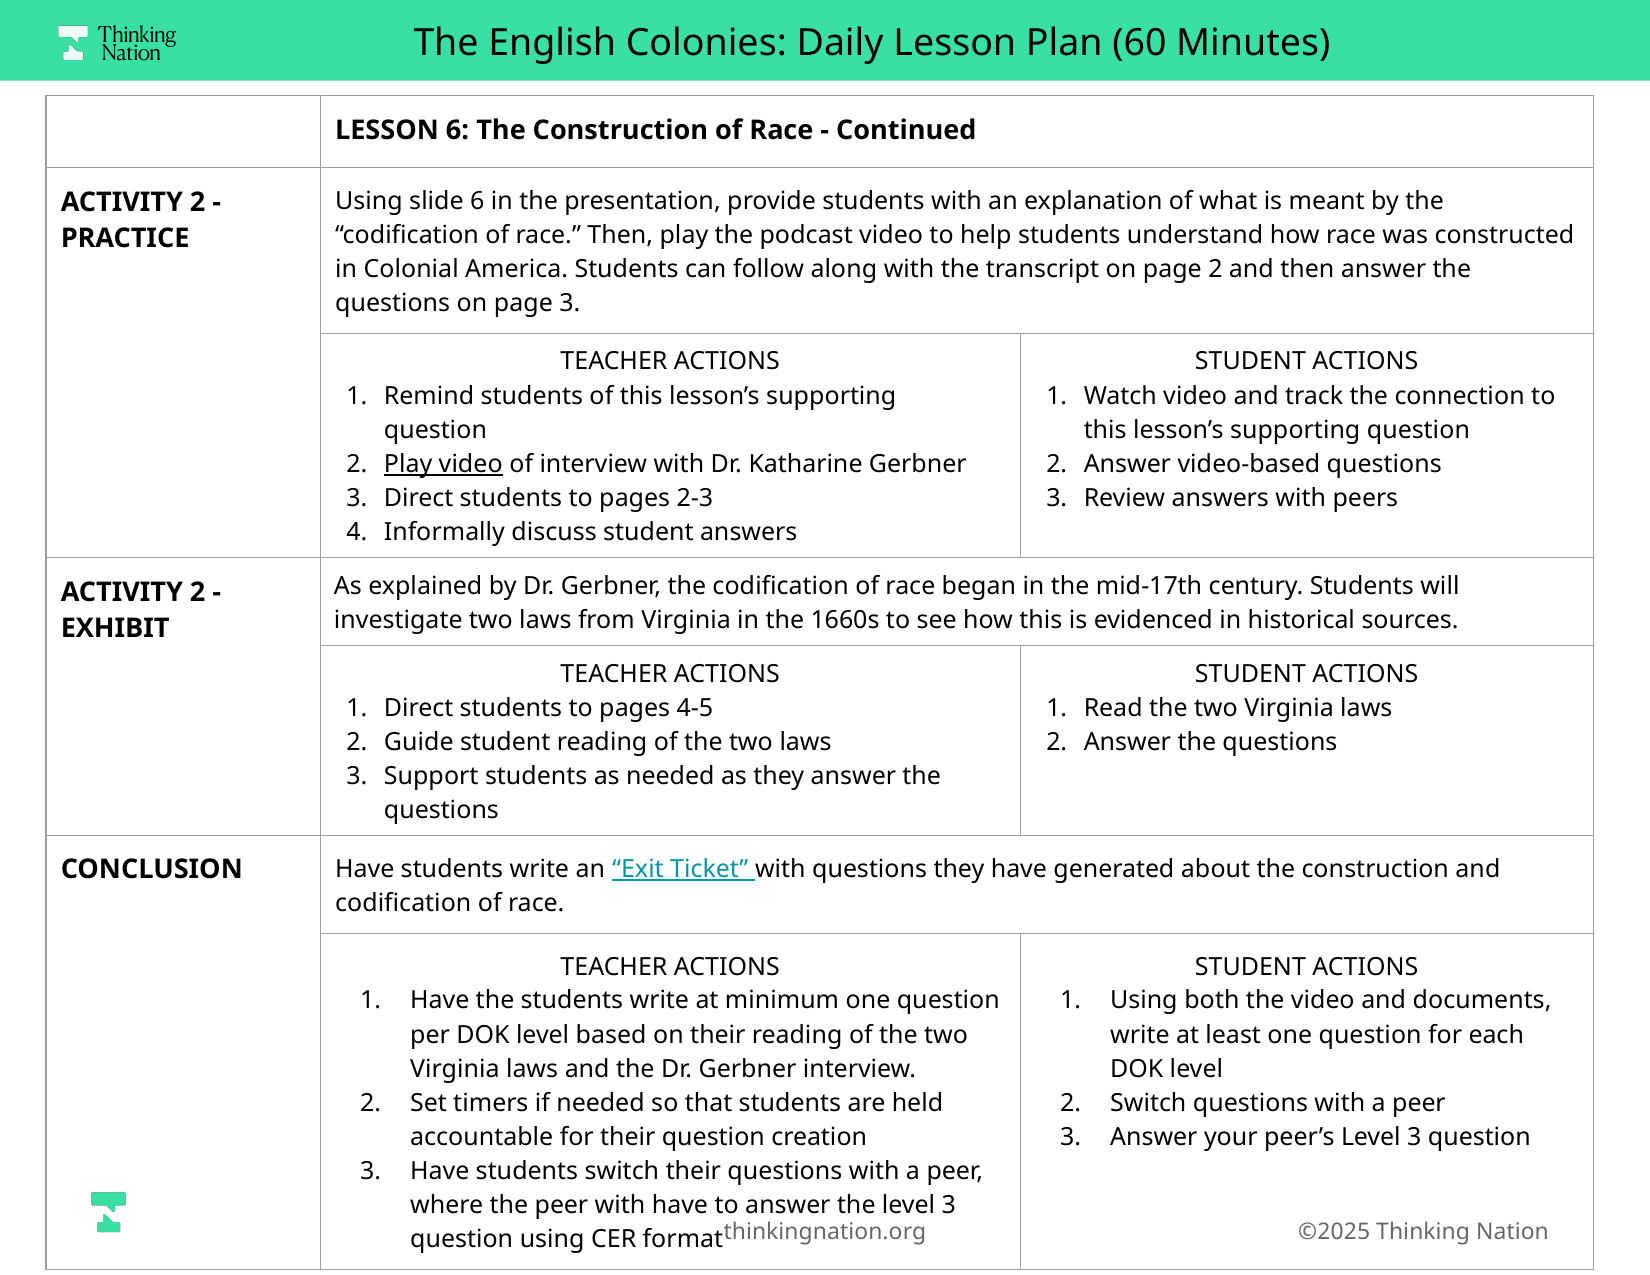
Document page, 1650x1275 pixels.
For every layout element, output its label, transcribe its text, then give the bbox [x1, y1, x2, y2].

text_box The English Colonies: Daily Lesson Plan (60 Minutes) [0, 0, 1650, 81]
table_cell TEACHER ACTIONS Direct students to pages 4-5 Guide student reading of the two laws Support students as needed as they answer the questions [321, 646, 1020, 835]
table_header LESSON 6: The Construction of Race - Continued [321, 96, 1593, 167]
table_cell TEACHER ACTIONS Remind students of this lesson’s supporting question Play video of interview with Dr. Katharine Gerbner Direct students to pages 2-3 Informally discuss student answers [321, 334, 1020, 557]
table_cell STUDENT ACTIONS Watch video and track the connection to this lesson’s supporting question Answer video-based questions Review answers with peers [1021, 334, 1593, 557]
picture [45, 14, 180, 85]
picture [80, 1184, 136, 1240]
table_cell As explained by Dr. Gerbner, the codification of race began in the mid-17th century. Students will investigate two laws from Virginia in the 1660s to see how this is evidenced in historical sources. [321, 558, 1593, 645]
table_cell ACTIVITY 2 - PRACTICE [47, 168, 320, 557]
table_cell Using slide 6 in the presentation, provide students with an explanation of what is meant by the “codification of race.” Then, play the podcast video to help students understand how race was constructed in Colonial America. Students can follow along with the transcript on page 2 and then answer the questions on page 3. [321, 168, 1593, 333]
table_cell CONCLUSION [47, 836, 320, 1269]
table_cell Have students write an “Exit Ticket” with questions they have generated about the construction and codification of race. [321, 836, 1593, 933]
table_cell ACTIVITY 2 - EXHIBIT [47, 558, 320, 835]
table_cell STUDENT ACTIONS Read the two Virginia laws Answer the questions [1021, 646, 1593, 835]
table_header [47, 96, 320, 167]
table_cell TEACHER ACTIONS Have the students write at minimum one question per DOK level based on their reading of the two Virginia laws and the Dr. Gerbner interview. Set timers if needed so that students are held accountable for their question creation Have students switch their questions with a peer, where the peer with have to answer the level 3 question using CER format [321, 934, 1020, 1269]
table_cell STUDENT ACTIONS Using both the video and documents, write at least one question for each DOK level Switch questions with a peer Answer your peer’s Level 3 question [1021, 934, 1593, 1269]
